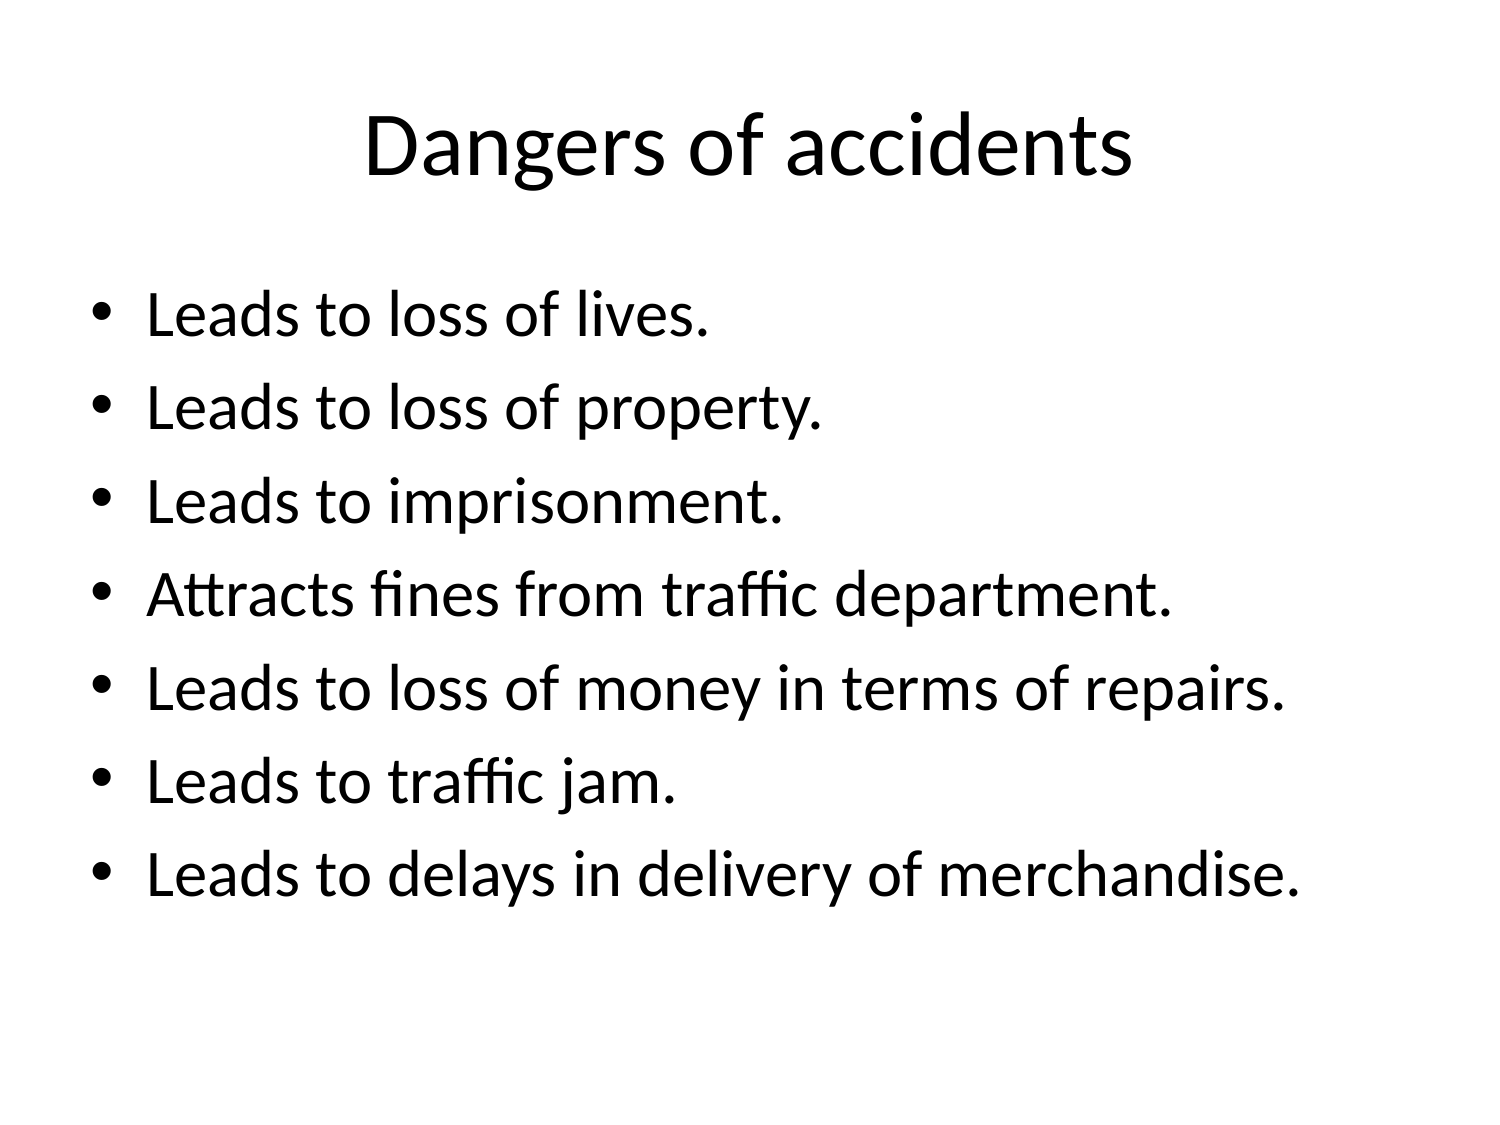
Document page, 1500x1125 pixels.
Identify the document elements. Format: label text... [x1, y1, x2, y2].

list Leads to loss of lives. Leads to loss of property. Leads to imprisonment. Attracts fines from traffic department. Leads to loss of money in terms of repairs. Leads to traffic jam. Leads to delays in delivery of merchandise. [75, 262, 1425, 1005]
title Dangers of accidents [75, 45, 1425, 233]
